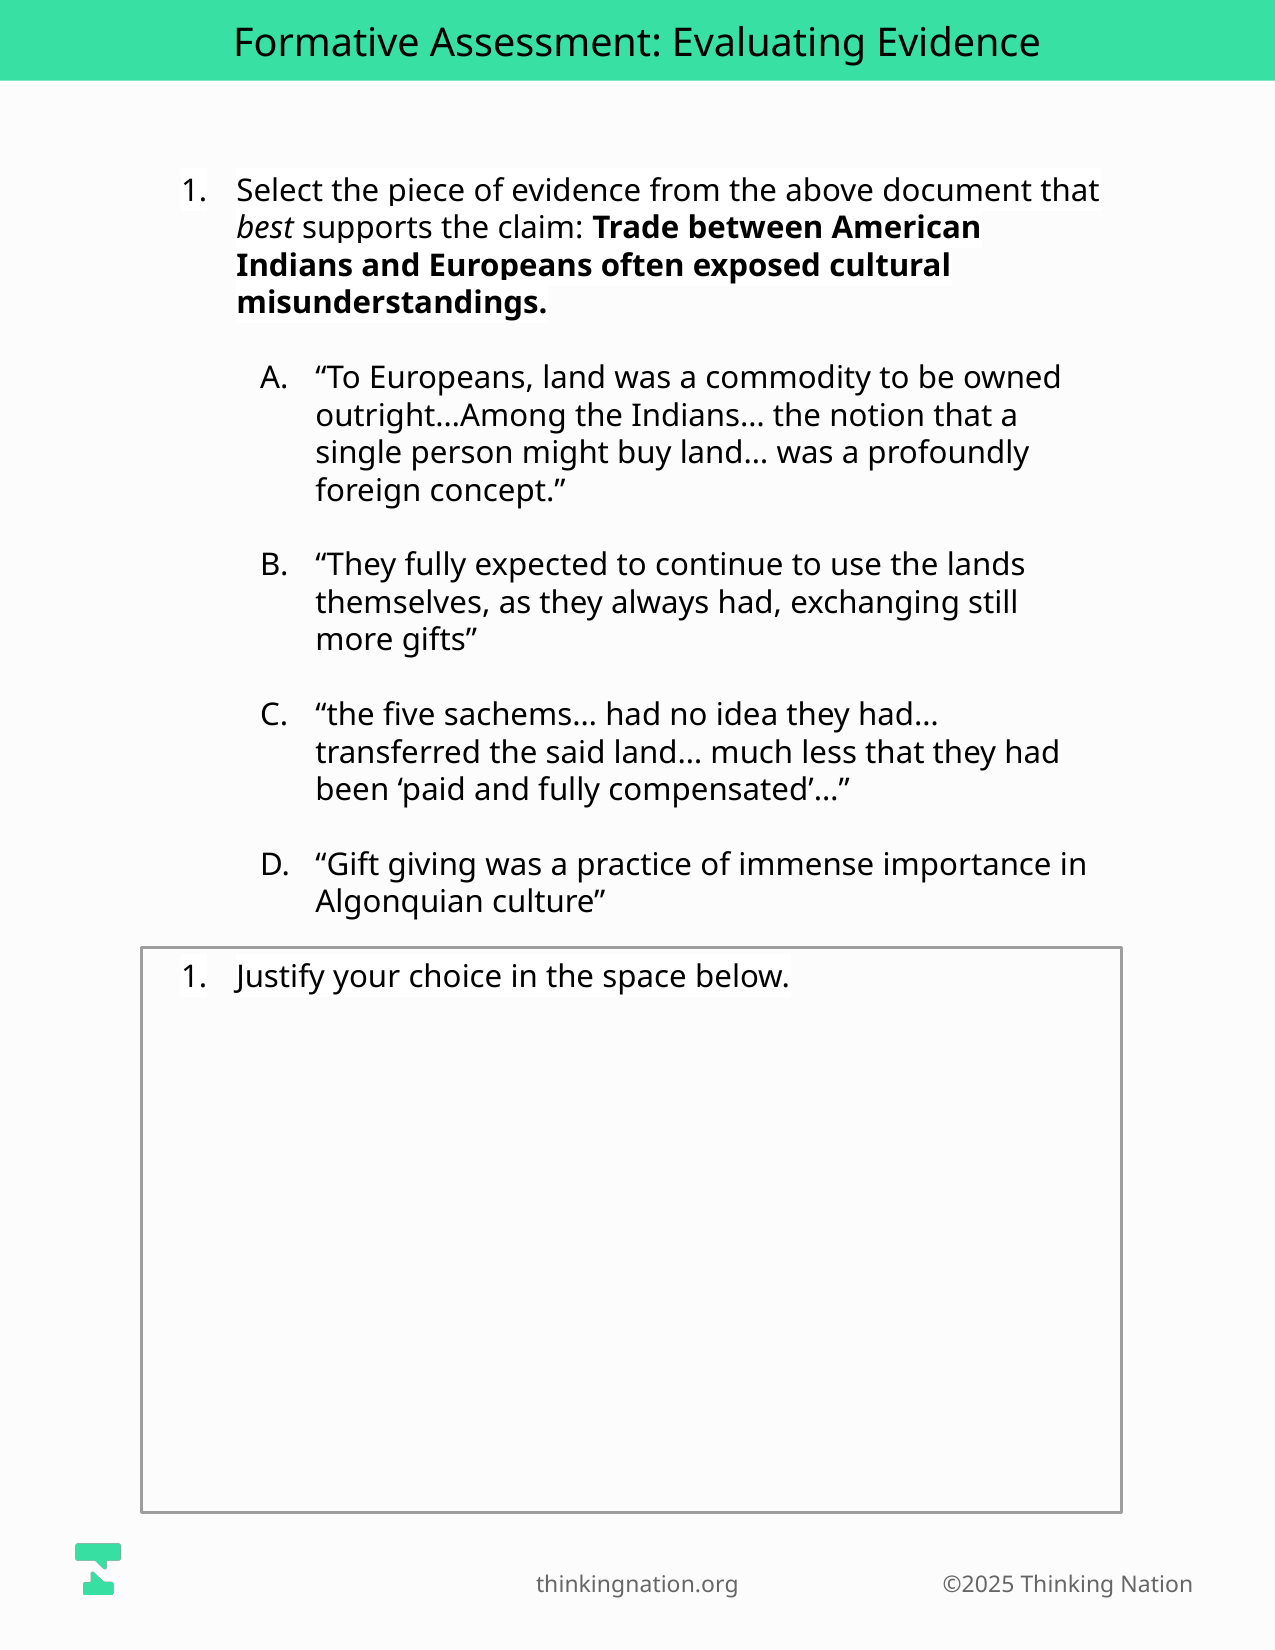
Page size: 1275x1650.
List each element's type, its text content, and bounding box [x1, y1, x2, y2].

text_box ©2025 Thinking Nation [907, 1553, 1210, 1605]
picture [62, 1533, 134, 1605]
text_box Select the piece of evidence from the above document that best supports the claim: Trade between American Indians and Europeans often exposed cultural misunderstandings. “To Europeans, land was a commodity to be owned outright…Among the Indians… the notion that a single person might buy land… was a profoundly foreign concept.” “They fully expected to continue to use the lands themselves, as they always had, exchanging still more gifts” “the five sachems… had no idea they had… transferred the said land… much less that they had been ‘paid and fully compensated’…” “Gift giving was a practice of immense importance in Algonquian culture” Justify your choice in the space below. [141, 154, 1122, 842]
text_box [141, 947, 1122, 1513]
text_box Formative Assessment: Evaluating Evidence [0, 0, 1275, 81]
text_box thinkingnation.org [486, 1553, 789, 1605]
